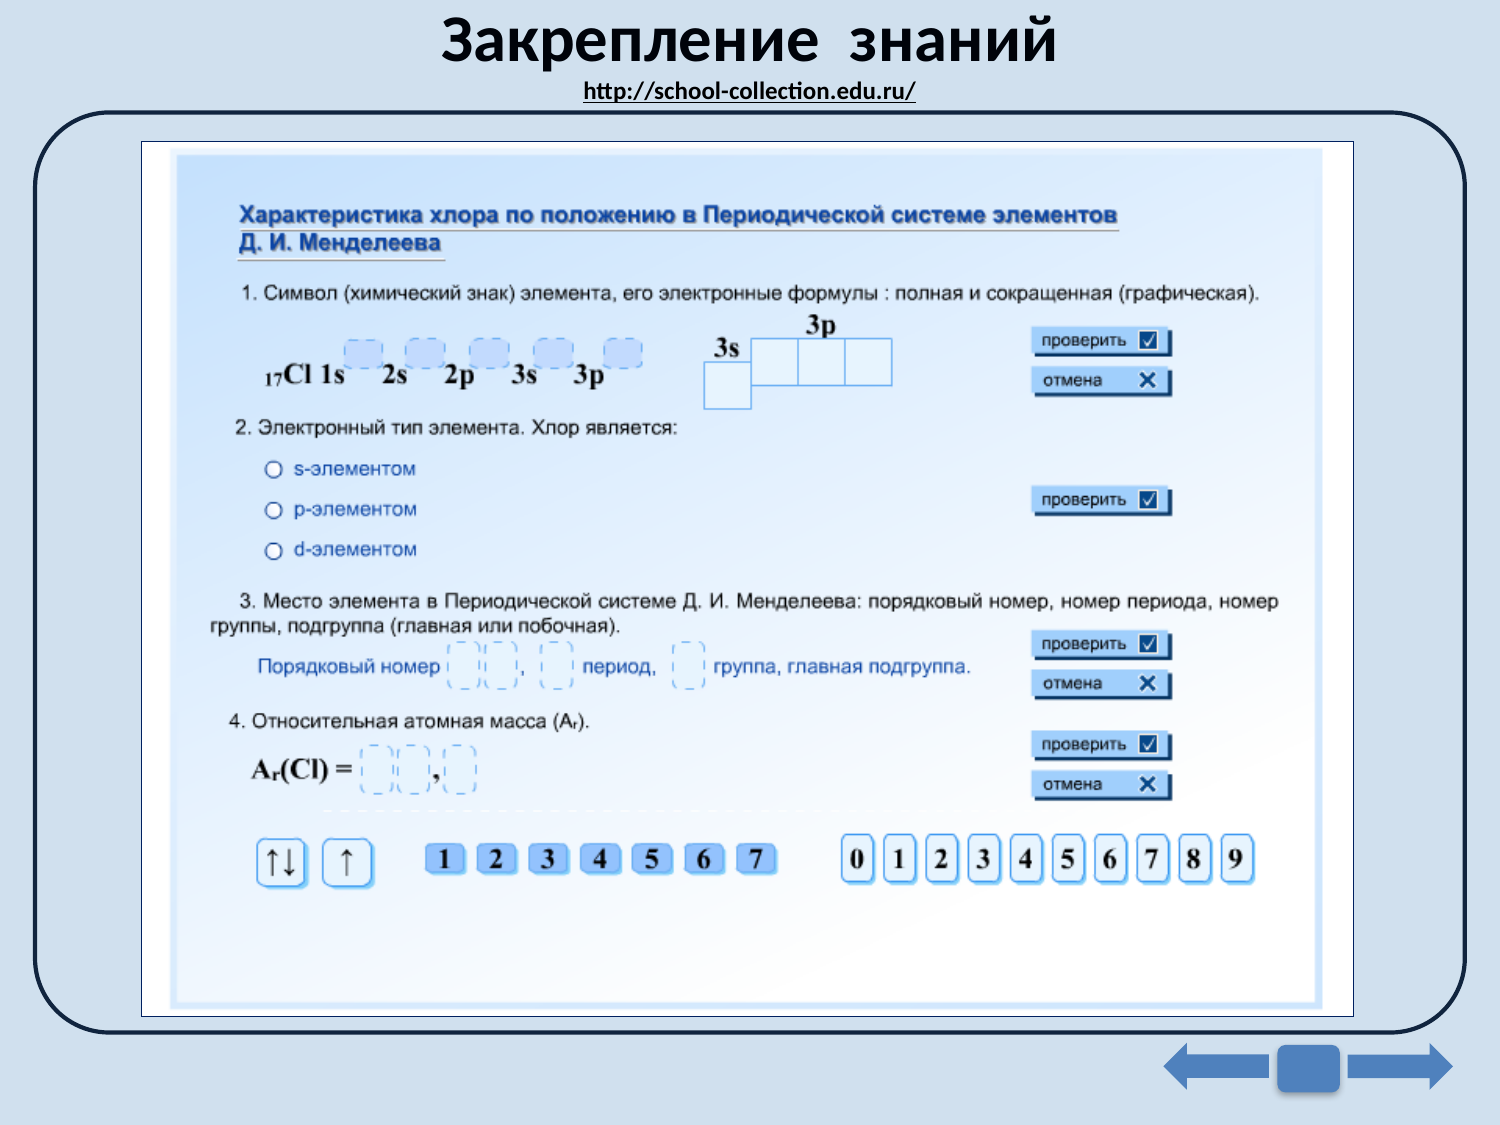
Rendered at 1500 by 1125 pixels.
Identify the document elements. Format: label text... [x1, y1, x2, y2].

text_box [1275, 1042, 1342, 1095]
text_box [1345, 1040, 1456, 1092]
text_box Закрепление знаний http://school-collection.edu.ru/ [0, 0, 1500, 100]
picture [142, 142, 1353, 1016]
text_box [1161, 1040, 1271, 1092]
text_box [32, 110, 1467, 1035]
